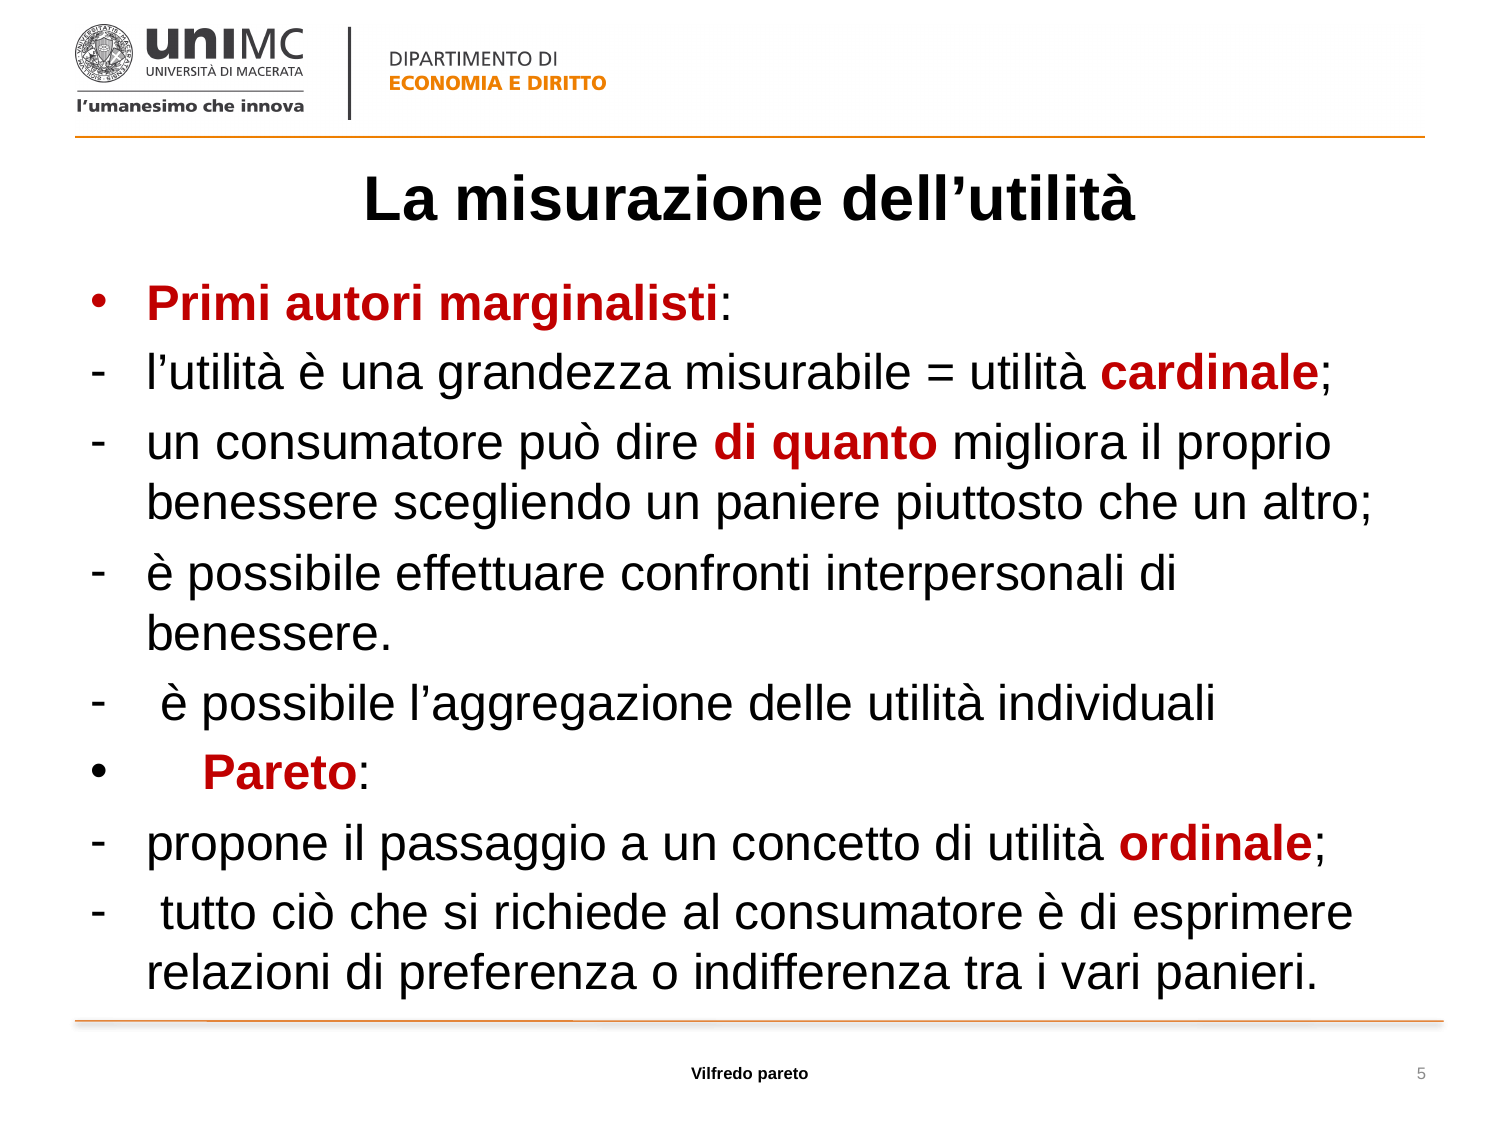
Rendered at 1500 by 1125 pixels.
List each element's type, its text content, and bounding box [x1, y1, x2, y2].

list Primi autori marginalisti: l’utilità è una grandezza misurabile = utilità cardinale; un consumatore può dire di quanto migliora il proprio benessere scegliendo un paniere piuttosto che un altro; è possibile effettuare confronti interpersonali di benessere. è possibile l’aggregazione delle utilità individuali Pareto: propone il passaggio a un concetto di utilità ordinale; tutto ciò che si richiede al consumatore è di esprimere relazioni di preferenza o indifferenza tra i vari panieri. [75, 262, 1425, 1005]
title La misurazione dell’utilità [75, 149, 1425, 241]
footer Vilfredo pareto [512, 1042, 988, 1103]
slide_number 5 [1091, 1042, 1442, 1103]
picture [75, 24, 1425, 138]
